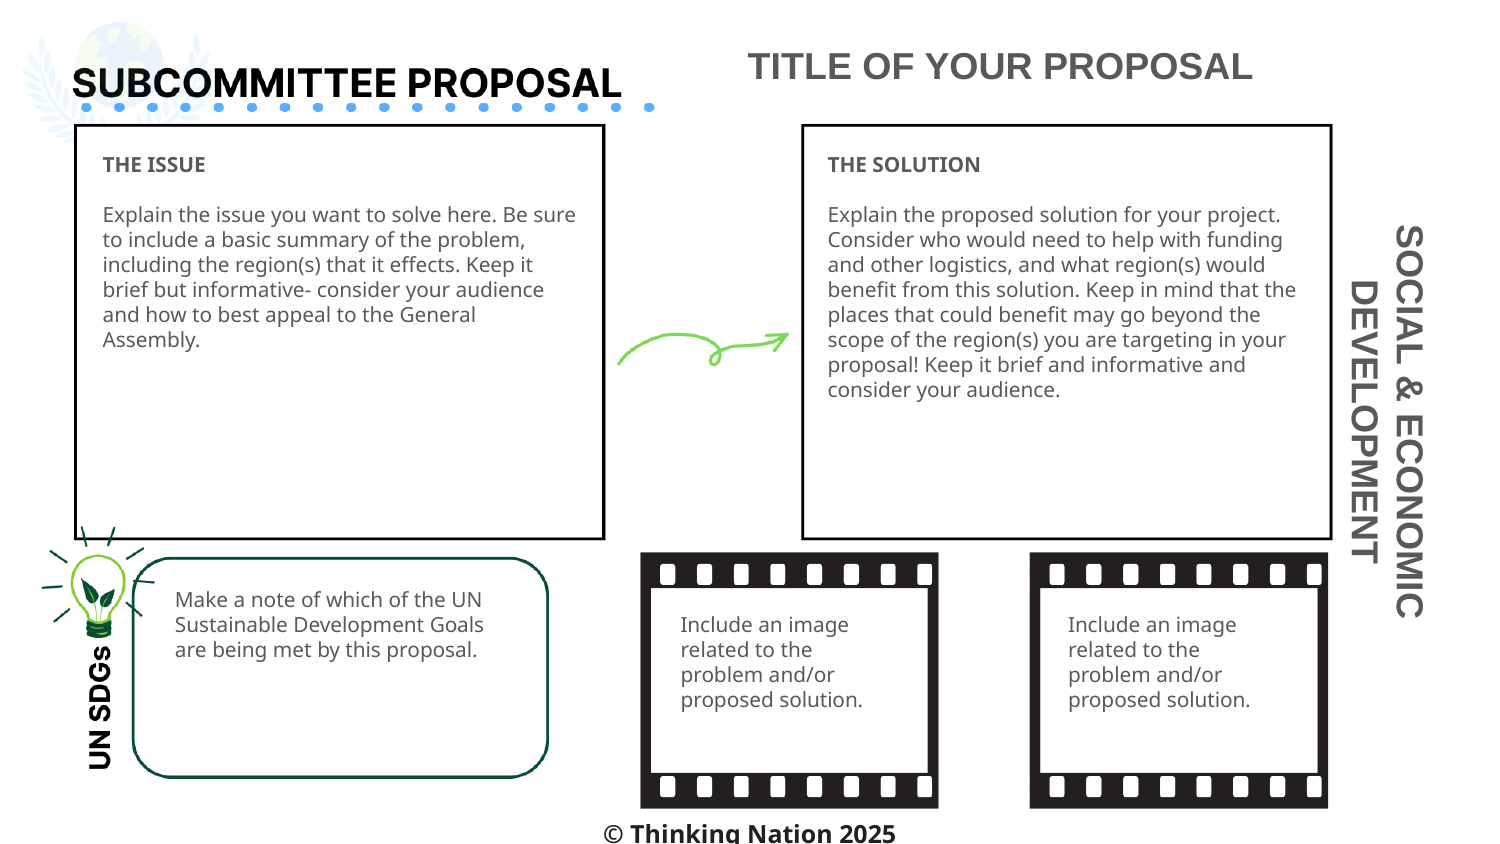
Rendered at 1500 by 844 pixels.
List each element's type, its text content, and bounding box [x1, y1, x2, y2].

text_box THE ISSUE Explain the issue you want to solve here. Be sure to include a basic summary of the problem, including the region(s) that it effects. Keep it brief but informative- consider your audience and how to best appeal to the General Assembly. [87, 136, 593, 526]
text_box SOCIAL & ECONOMIC DEVELOPMENT [1362, 85, 1450, 758]
picture [0, 0, 1500, 807]
text_box Include an image related to the problem and/or proposed solution. [1053, 596, 1300, 794]
text_box Make a note of which of the UN Sustainable Development Goals are being met by this proposal. [159, 571, 528, 769]
text_box THE SOLUTION Explain the proposed solution for your project. Consider who would need to help with funding and other logistics, and what region(s) would benefit from this solution. Keep in mind that the places that could benefit may go beyond the scope of the region(s) you are targeting in your proposal! Keep it brief and informative and consider your audience. [812, 136, 1318, 526]
text_box Include an image related to the problem and/or proposed solution. [665, 596, 913, 794]
text_box TITLE OF YOUR PROPOSAL [732, 27, 1405, 114]
text_box © Thinking Nation 2025 [0, 807, 1500, 844]
